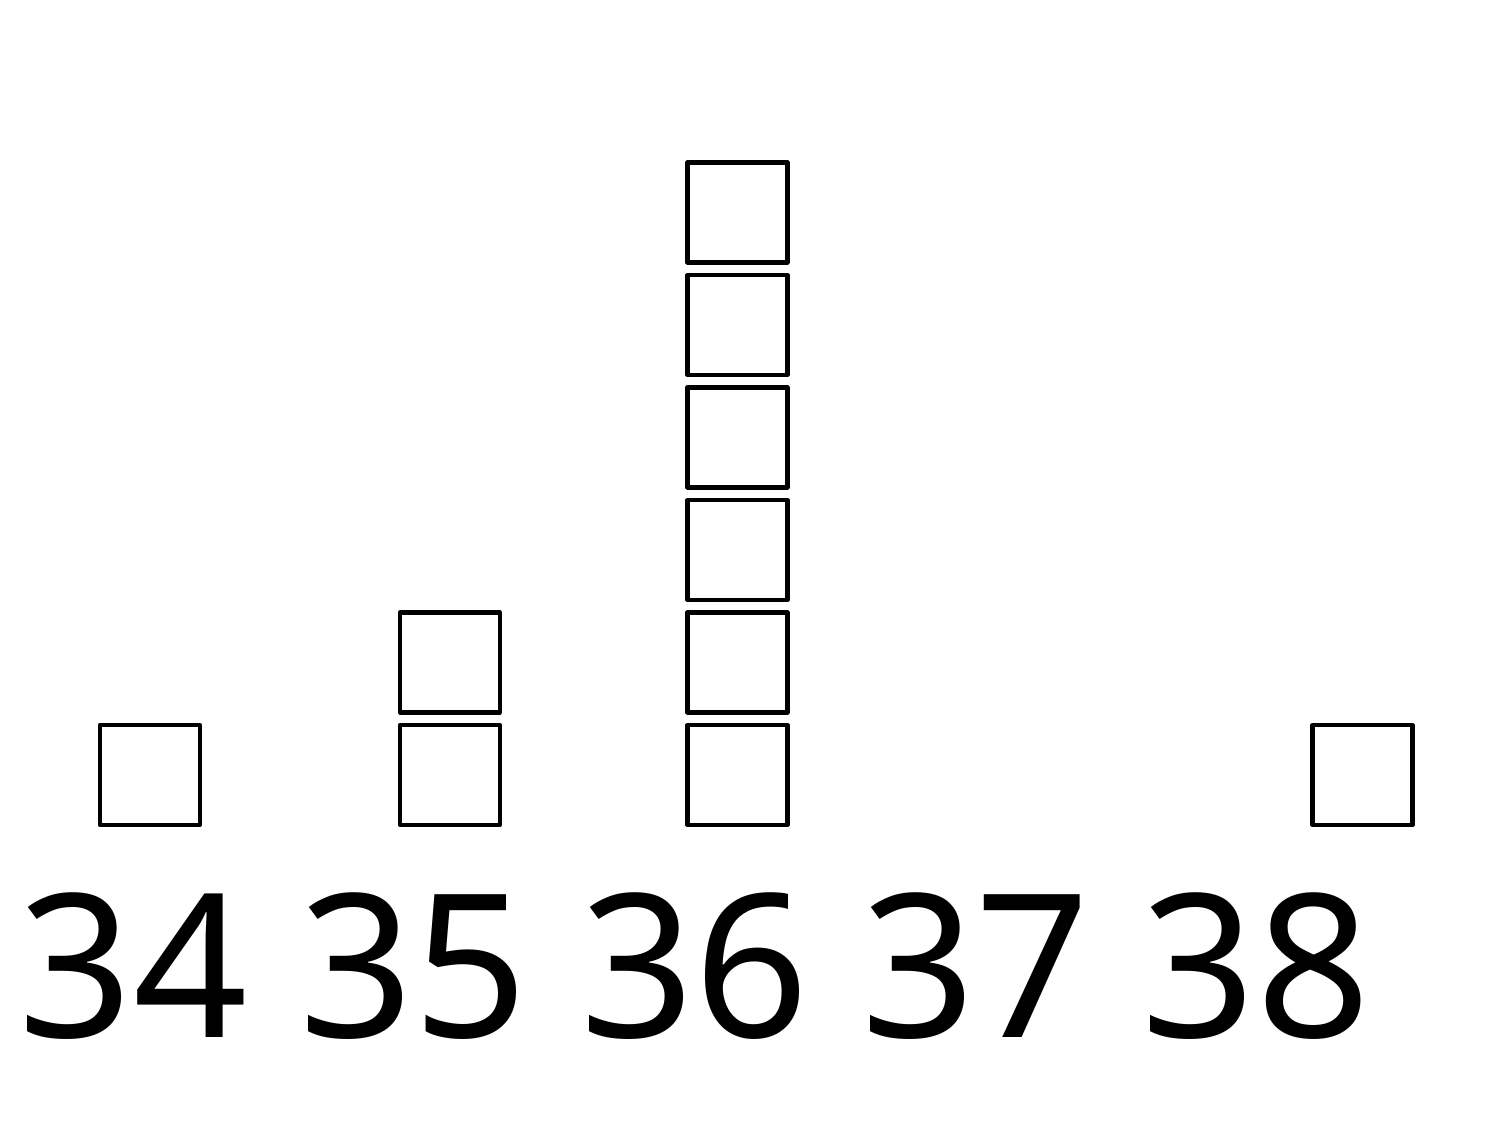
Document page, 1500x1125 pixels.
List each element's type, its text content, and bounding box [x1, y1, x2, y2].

text_box 34 35 36 37 38 [0, 829, 1500, 1085]
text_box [687, 162, 788, 826]
text_box [98, 723, 202, 827]
text_box [1310, 723, 1415, 827]
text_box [399, 612, 501, 826]
